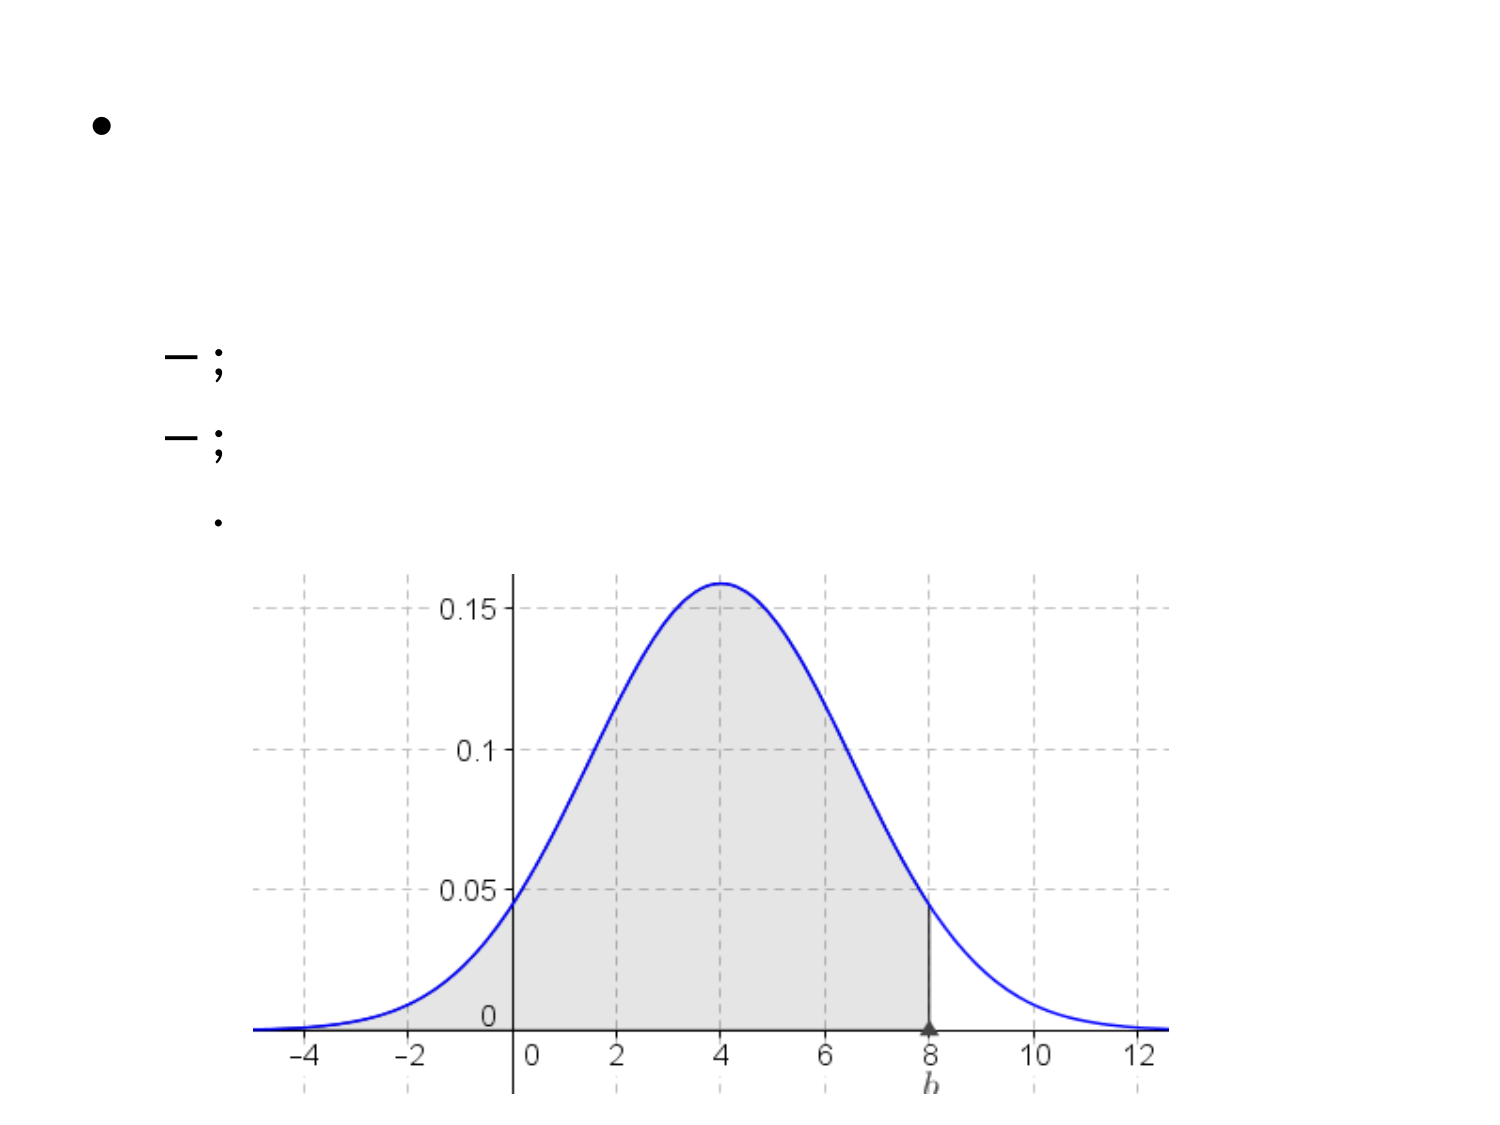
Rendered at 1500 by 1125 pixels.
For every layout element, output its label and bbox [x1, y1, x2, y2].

picture [253, 574, 1169, 1095]
